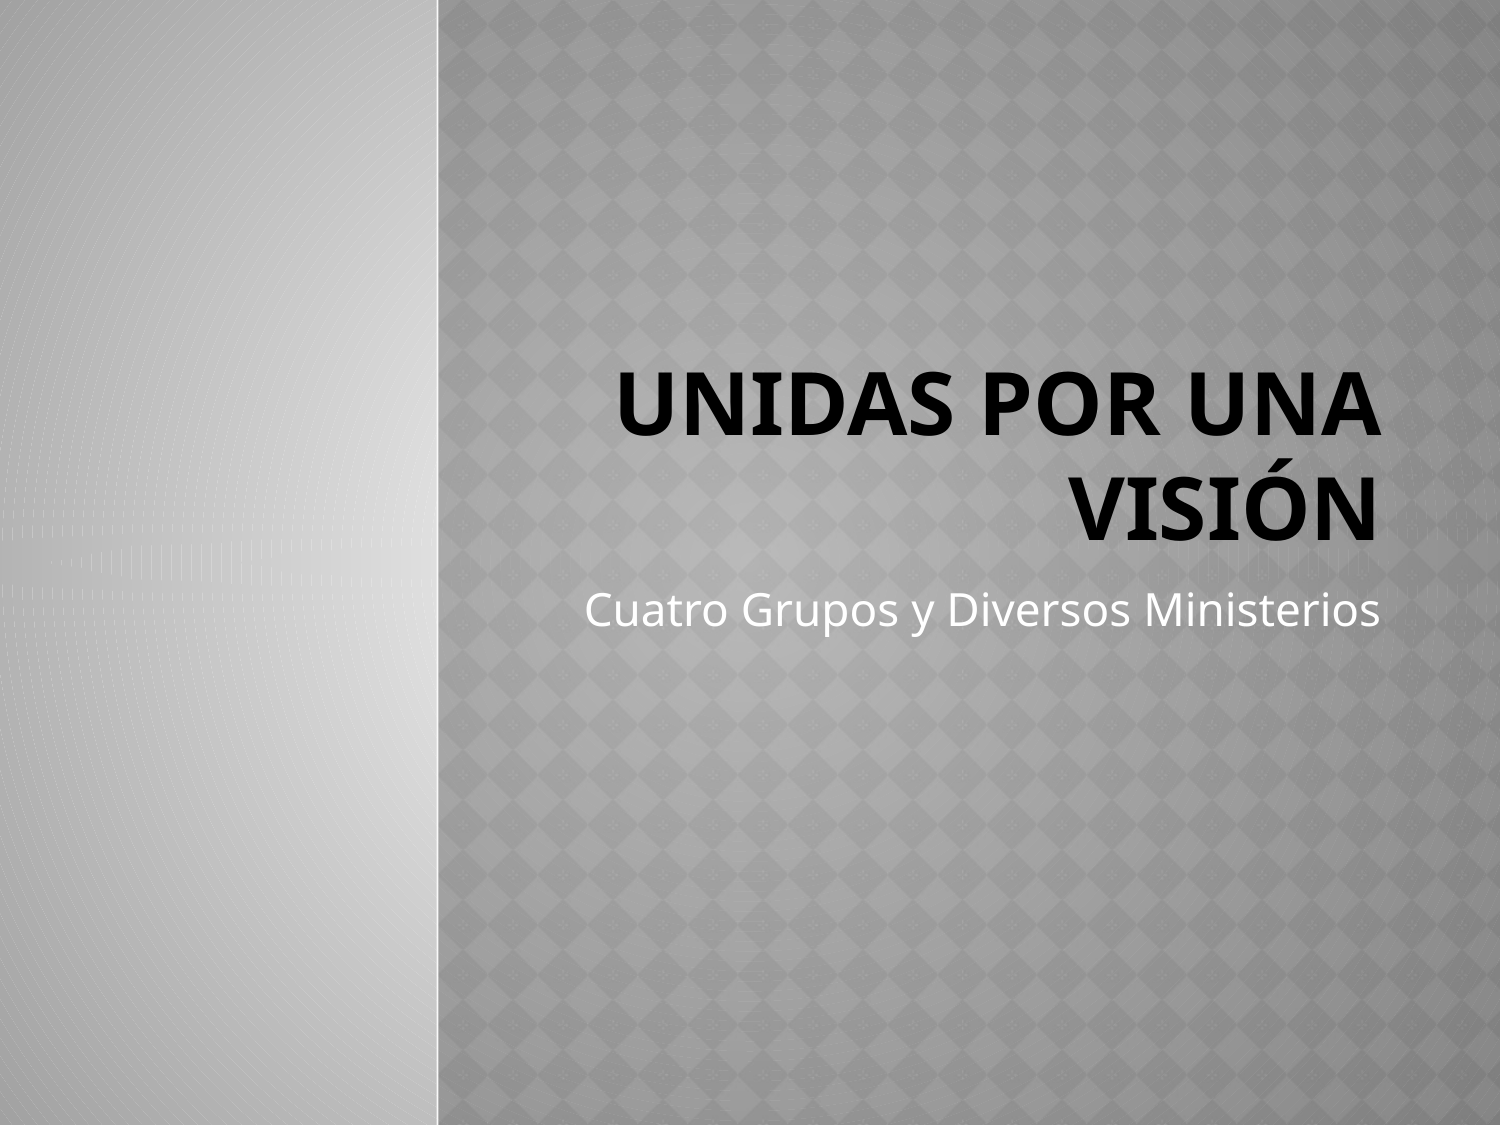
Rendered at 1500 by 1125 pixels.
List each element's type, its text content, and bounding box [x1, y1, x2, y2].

subtitle Cuatro Grupos y Diversos Ministerios [550, 580, 1390, 762]
title Unidas por Una Visión [552, 87, 1390, 558]
